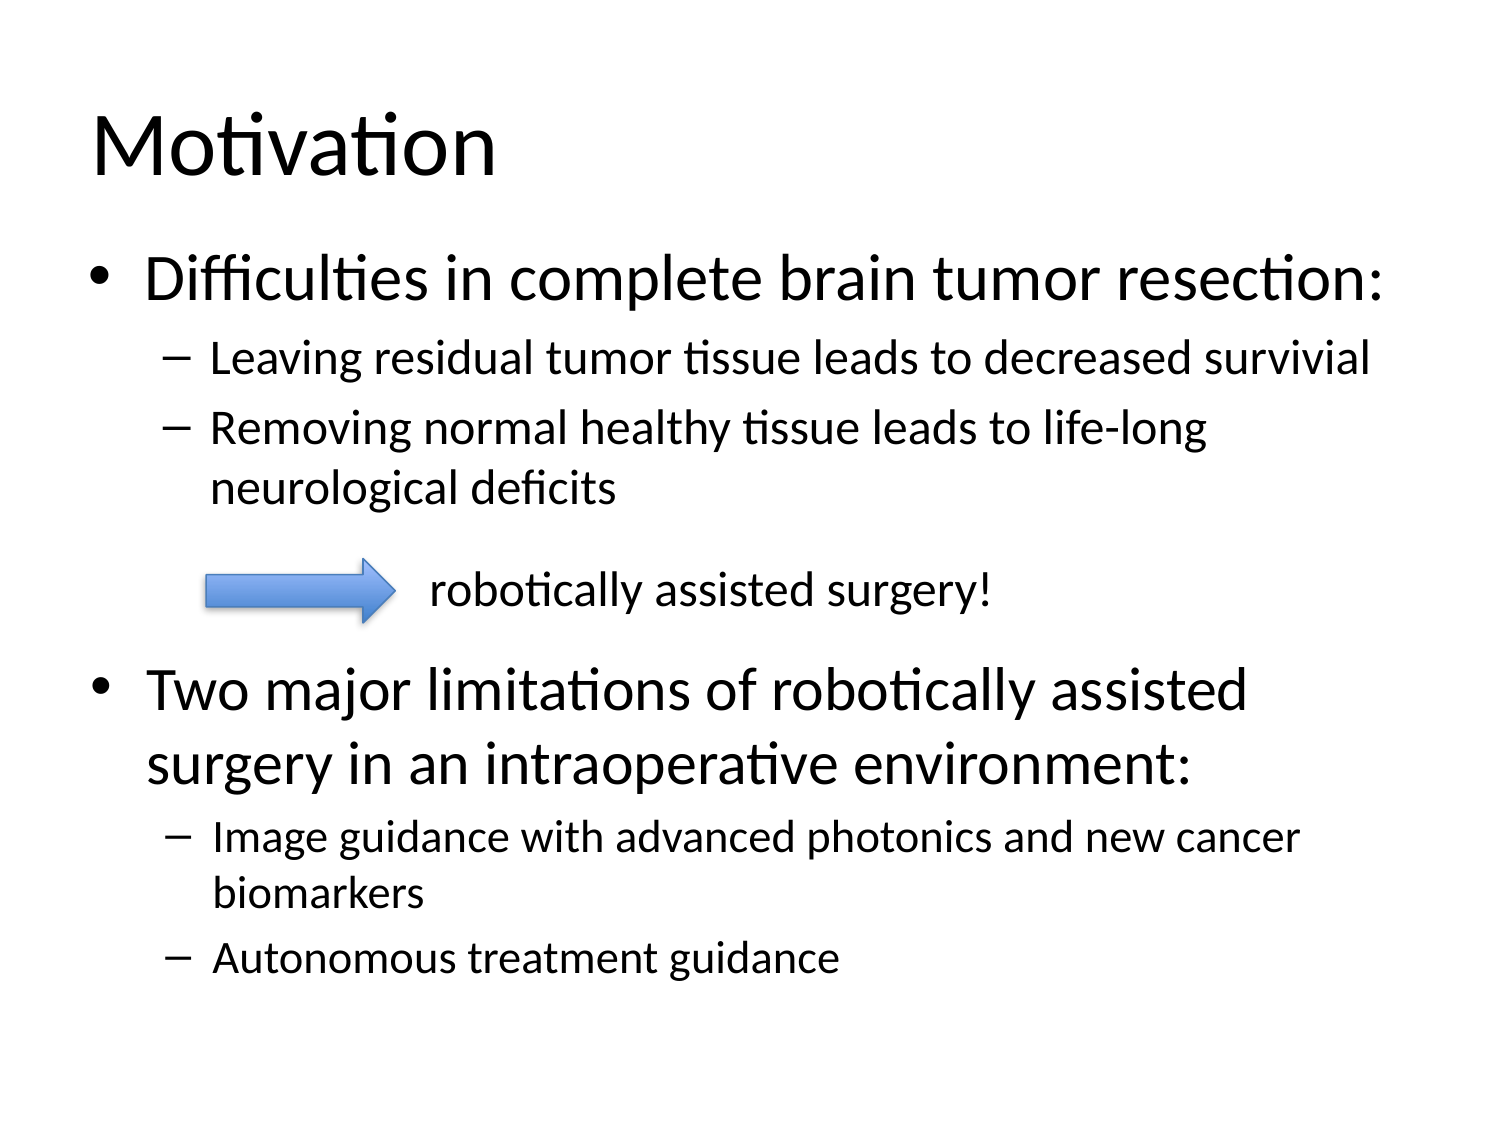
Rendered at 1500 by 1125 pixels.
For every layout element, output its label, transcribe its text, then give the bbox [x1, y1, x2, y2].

title Motivation [75, 45, 1425, 226]
text_box robotically assisted surgery! [414, 549, 1281, 625]
text_box [205, 557, 396, 624]
text_box Difficulties in complete brain tumor resection: Leaving residual tumor tissue leads to decreased survivial Removing normal healthy tissue leads to life-long neurological deficits [72, 226, 1425, 550]
list Two major limitations of robotically assisted surgery in an intraoperative environment: Image guidance with advanced photonics and new cancer biomarkers Autonomous treatment guidance [75, 640, 1401, 993]
